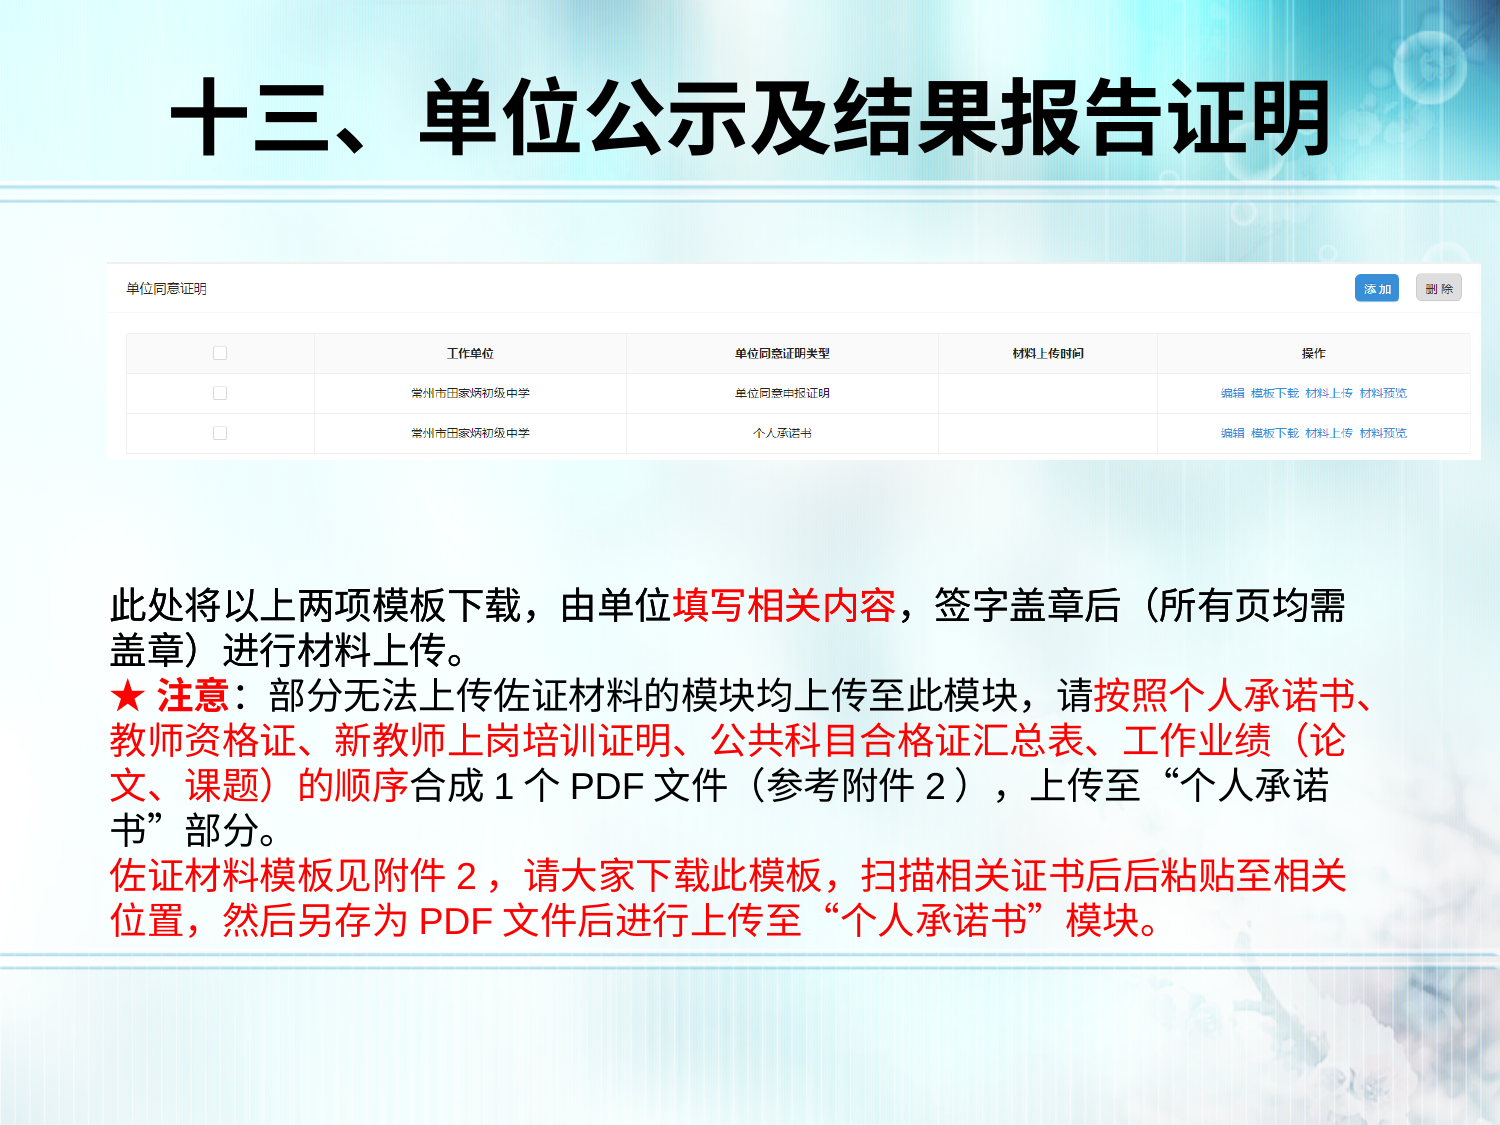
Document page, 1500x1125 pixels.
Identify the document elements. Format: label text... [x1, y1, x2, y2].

text_box 此处将以上两项模板下载，由单位填写相关内容，签字盖章后（所有页均需盖章）进行材料上传。 ★注意：部分无法上传佐证材料的模块均上传至此模块，请按照个人承诺书、教师资格证、新教师上岗培训证明、公共科目合格证汇总表、工作业绩（论文、课题）的顺序合成1个PDF文件（参考附件2），上传至“个人承诺书”部分。 佐证材料模板见附件2，请大家下载此模板，扫描相关证书后后粘贴至相关位置，然后另存为PDF文件后进行上传至“个人承诺书”模块。 [94, 574, 1391, 950]
picture [0, 0, 1500, 1125]
title 十三、单位公示及结果报告证明 [74, 45, 1426, 185]
